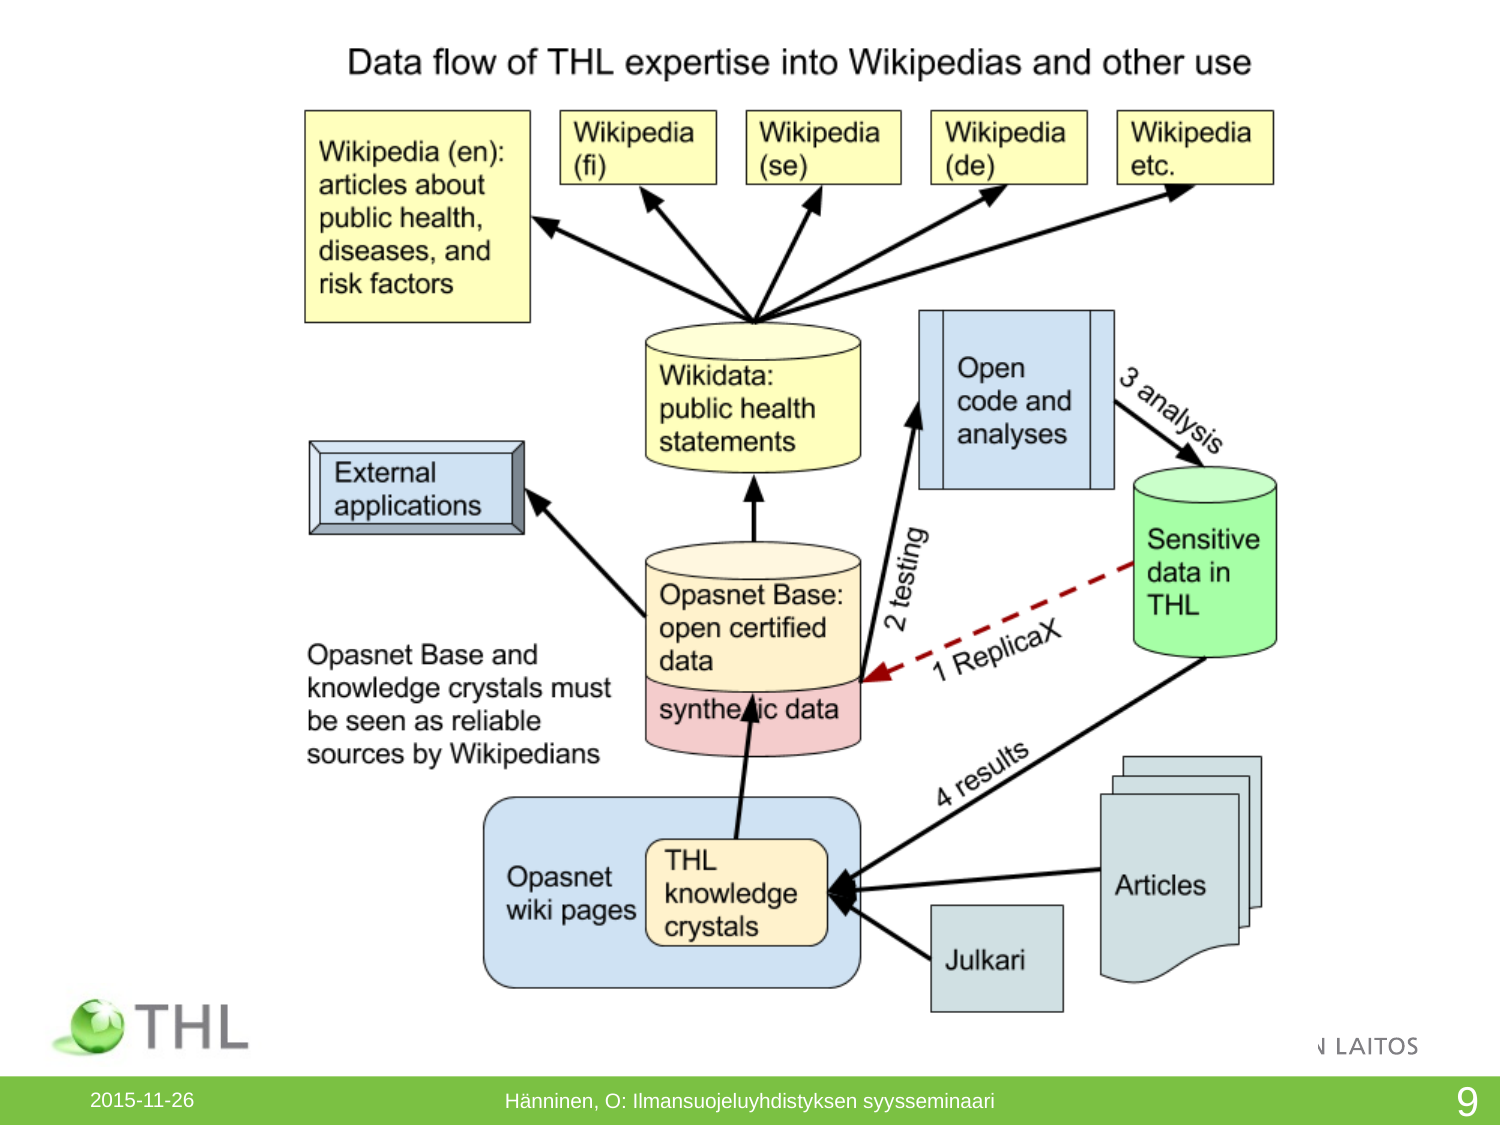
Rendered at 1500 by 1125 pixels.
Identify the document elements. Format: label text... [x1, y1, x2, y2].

picture [24, 0, 1318, 1067]
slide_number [74, 1080, 255, 1118]
footer Hänninen, O: Ilmansuojeluyhdistyksen syysseminaari [253, 1082, 1247, 1118]
slide_number 9 [1316, 1082, 1495, 1118]
